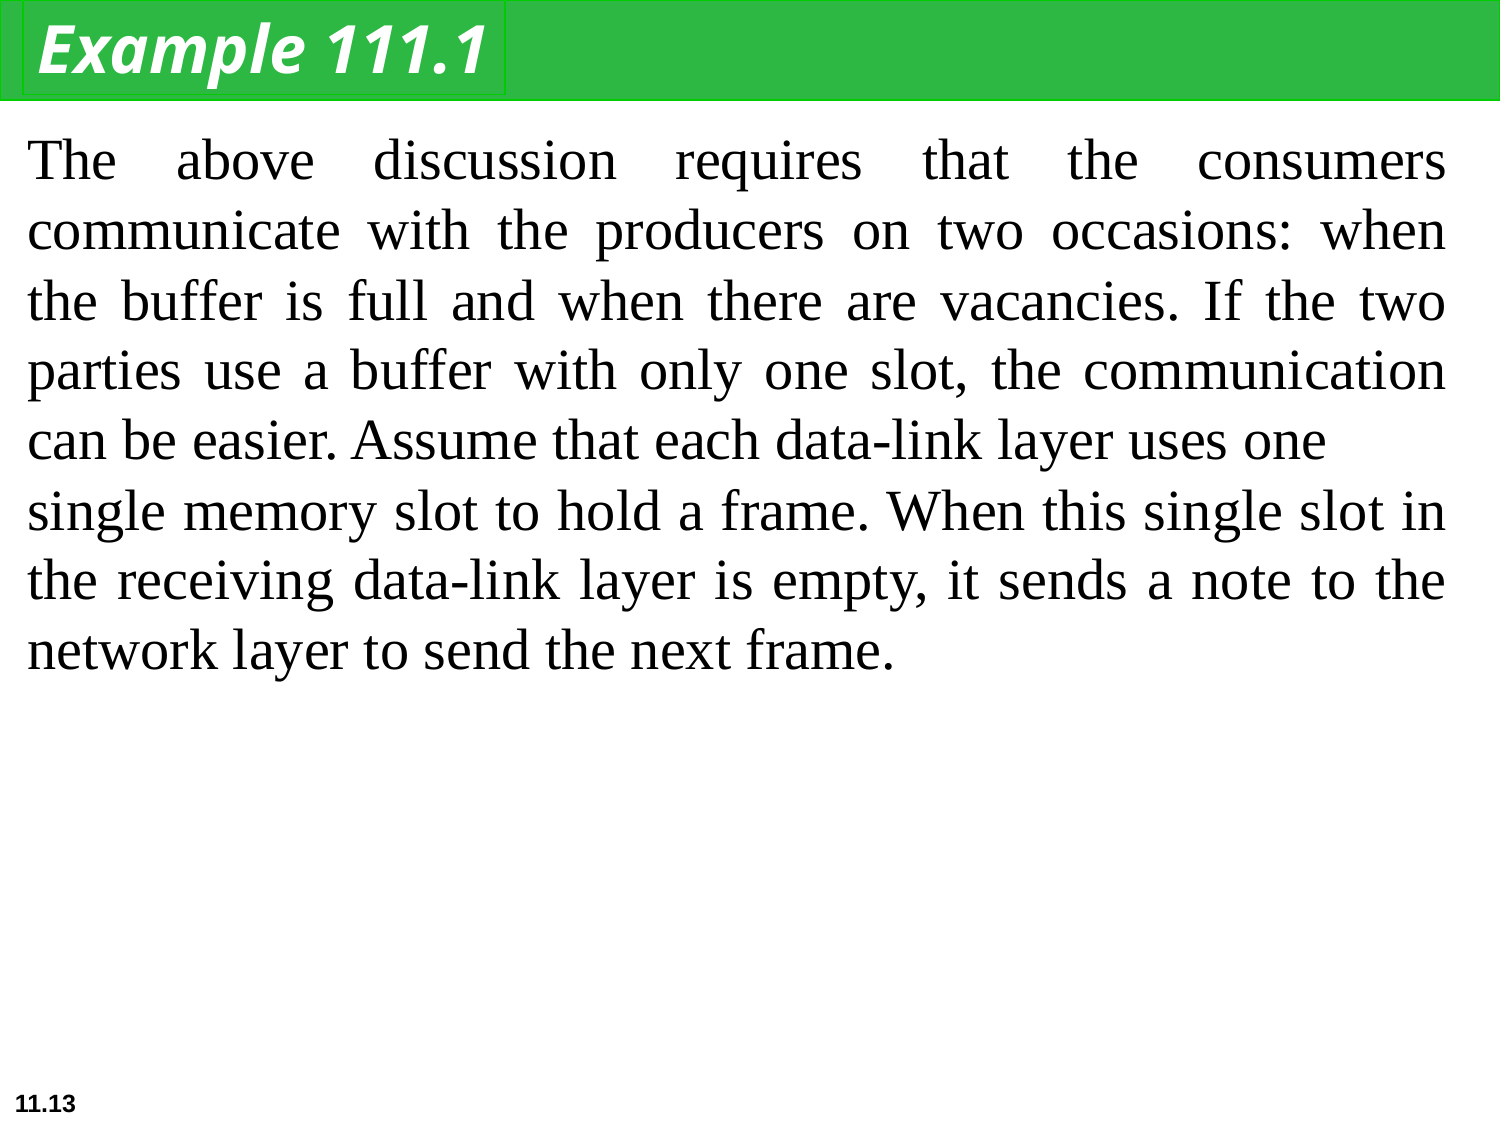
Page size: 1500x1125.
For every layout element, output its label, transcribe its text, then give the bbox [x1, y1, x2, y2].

text_box The above discussion requires that the consumers communicate with the producers on two occasions: when the buffer is full and when there are vacancies. If the two parties use a buffer with only one slot, the communication can be easier. Assume that each data-link layer uses one single memory slot to hold a frame. When this single slot in the receiving data-link layer is empty, it sends a note to the network layer to send the next frame. [12, 114, 1463, 689]
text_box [0, 0, 1500, 101]
text_box 11.13 [0, 1049, 313, 1125]
